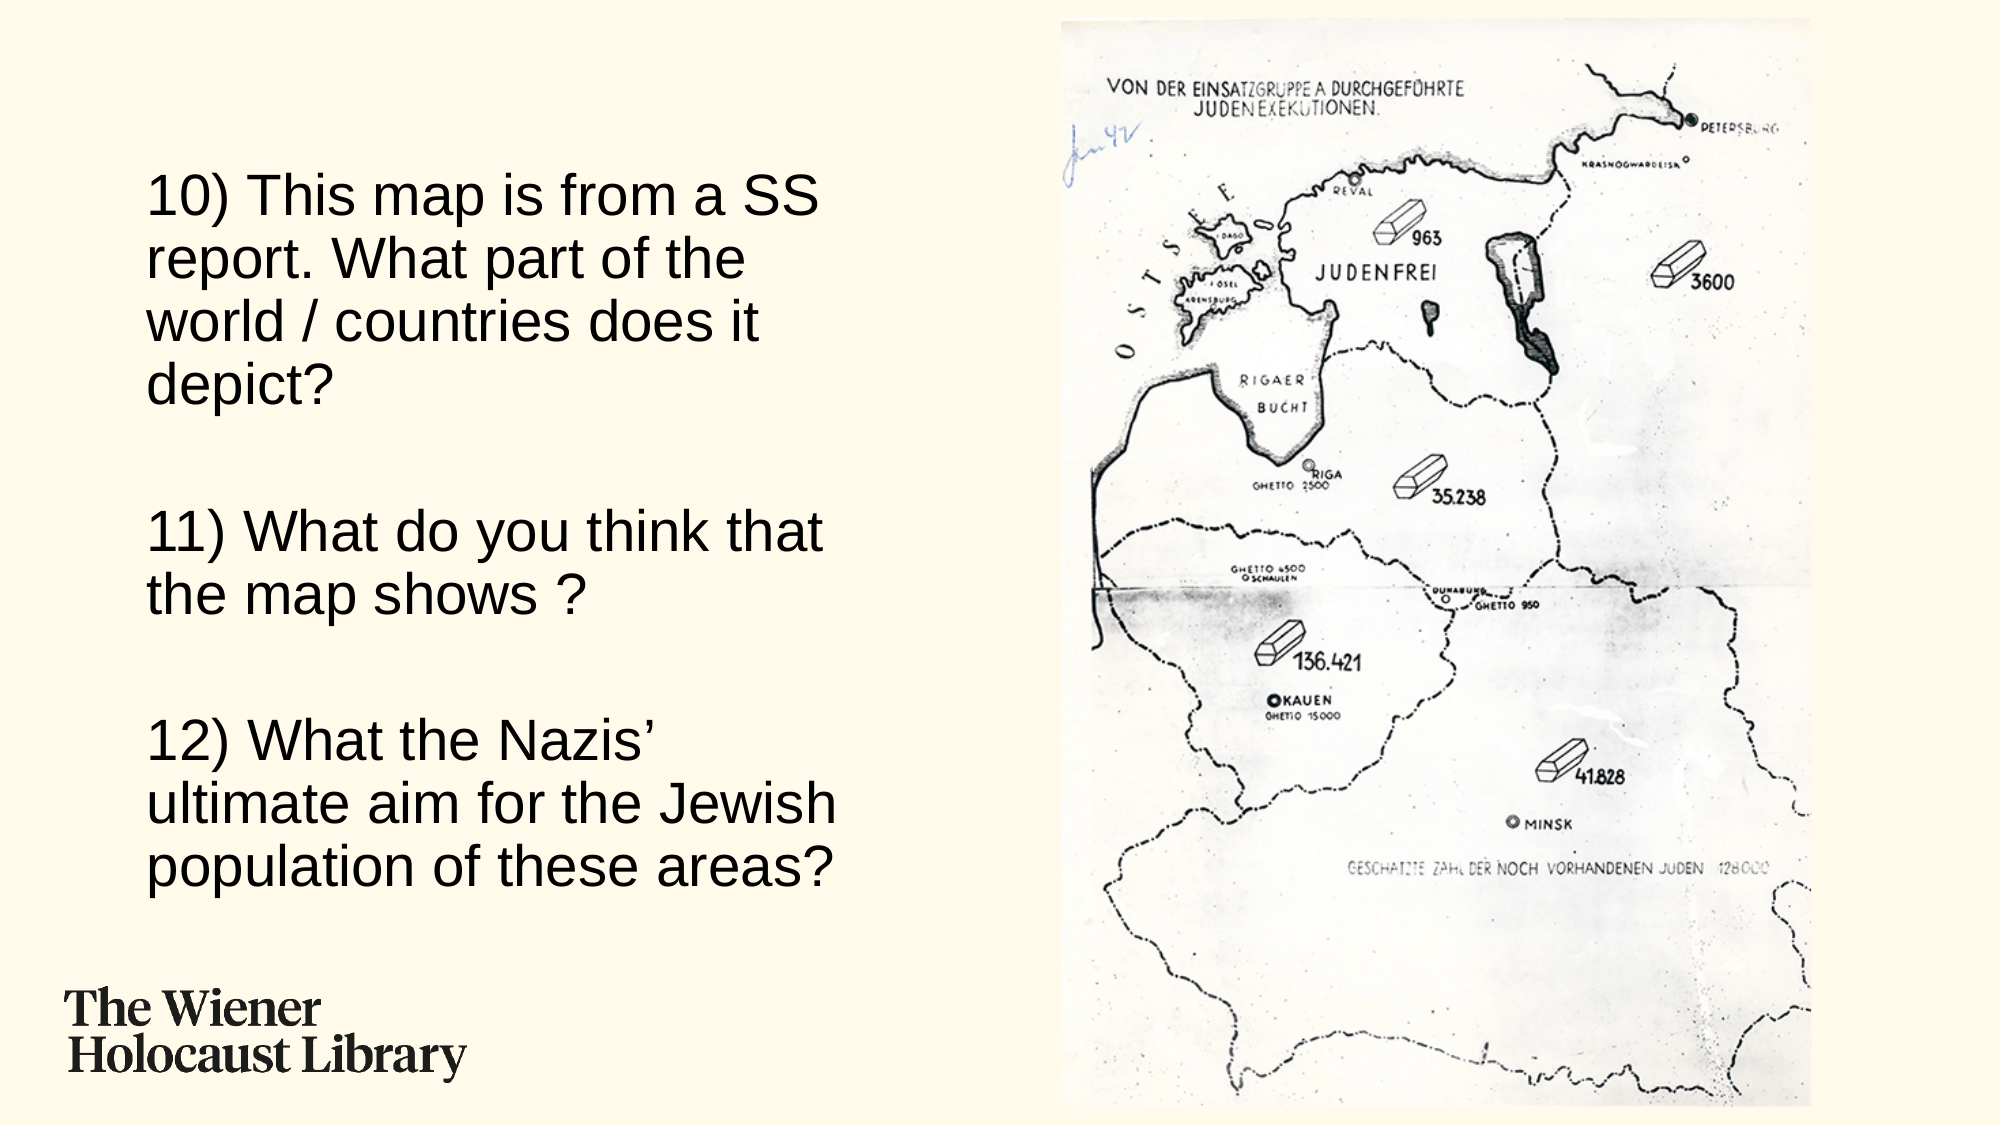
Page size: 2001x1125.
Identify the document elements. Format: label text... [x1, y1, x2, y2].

picture [1061, 18, 1812, 1107]
picture [64, 986, 467, 1083]
list 10) This map is from a SS report. What part of the world / countries does it depict? 11) What do you think that the map shows ? 12) What the Nazis’ ultimate aim for the Jewish population of these areas? [131, 157, 864, 872]
